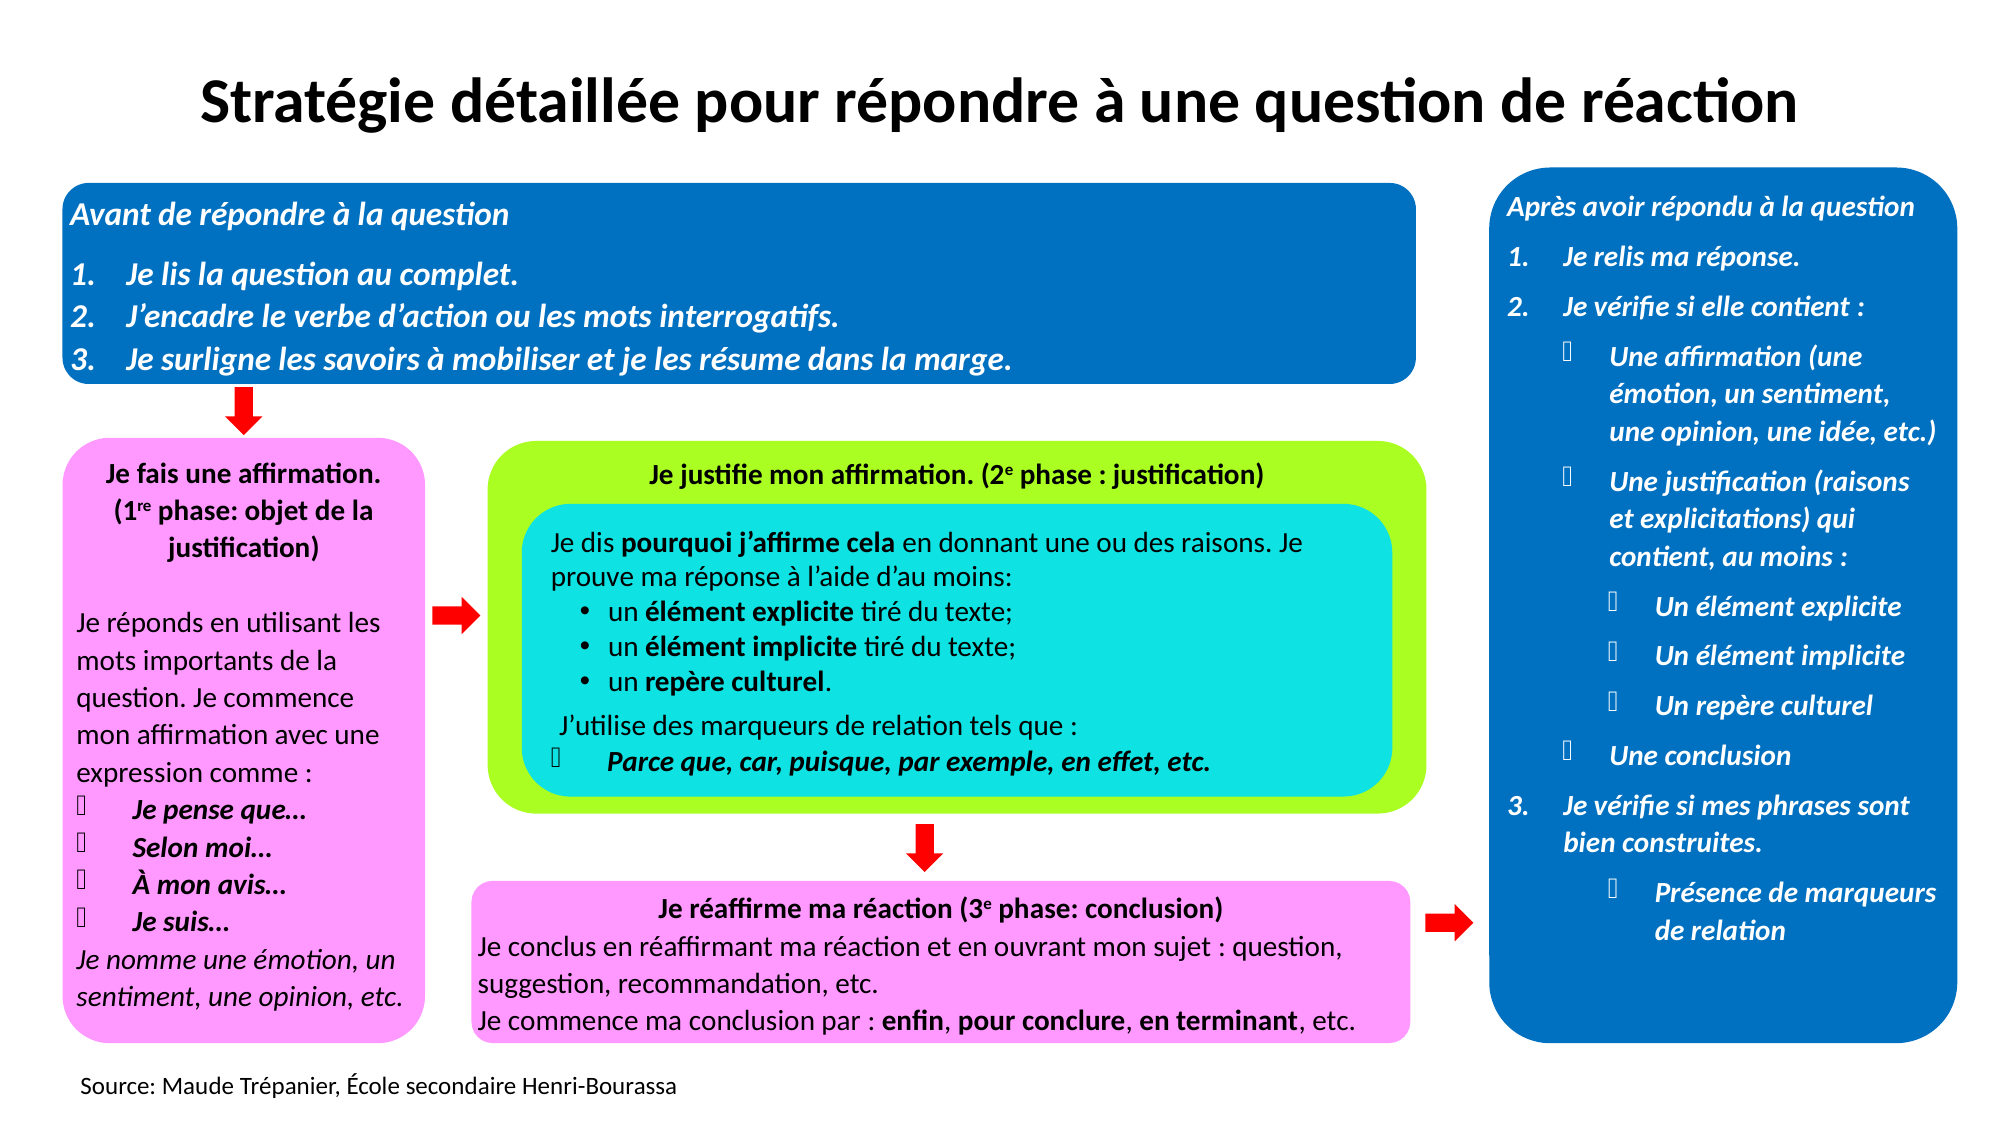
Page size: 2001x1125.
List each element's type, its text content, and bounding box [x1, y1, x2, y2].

text_box Je réaffirme ma réaction (3e phase: conclusion) Je conclus en réaffirmant ma réaction et en ouvrant mon sujet : question, suggestion, recommandation, etc. Je commence ma conclusion par : enfin, pour conclure, en terminant, etc. [471, 880, 1411, 1044]
text_box Source: Maude Trépanier, École secondaire Henri-Bourassa [65, 1061, 700, 1107]
text_box [432, 596, 481, 635]
title Stratégie détaillée pour répondre à une question de réaction [137, 35, 1863, 168]
text_box Je dis pourquoi j’affirme cela en donnant une ou des raisons. Je prouve ma réponse à l’aide d’au moins: un élément explicite tiré du texte; un élément implicite tiré du texte; un repère culturel. J’utilise des marqueurs de relation tels que : Parce que, car, puisque, par exemple, en effet, etc. [520, 502, 1394, 798]
text_box [225, 387, 263, 436]
text_box Je fais une affirmation. (1re phase: objet de la justification) Je réponds en utilisant les mots importants de la question. Je commence mon affirmation avec une expression comme : Je pense que… Selon moi… À mon avis… Je suis… Je nomme une émotion, un sentiment, une opinion, etc. [62, 437, 426, 1044]
text_box [905, 824, 944, 872]
text_box Je justifie mon affirmation. (2e phase : justification) [487, 440, 1427, 814]
text_box Avant de répondre à la question Je lis la question au complet. J’encadre le verbe d’action ou les mots interrogatifs. Je surligne les savoirs à mobiliser et je les résume dans la marge. [62, 182, 1416, 384]
text_box Après avoir répondu à la question Je relis ma réponse. Je vérifie si elle contient : Une affirmation (une émotion, un sentiment, une opinion, une idée, etc.) Une justification (raisons et explicitations) qui contient, au moins : Un élément explicite Un élément implicite Un repère culturel Une conclusion Je vérifie si mes phrases sont bien construites. Présence de marqueurs de relation [1489, 167, 1958, 1044]
text_box [1425, 904, 1474, 942]
